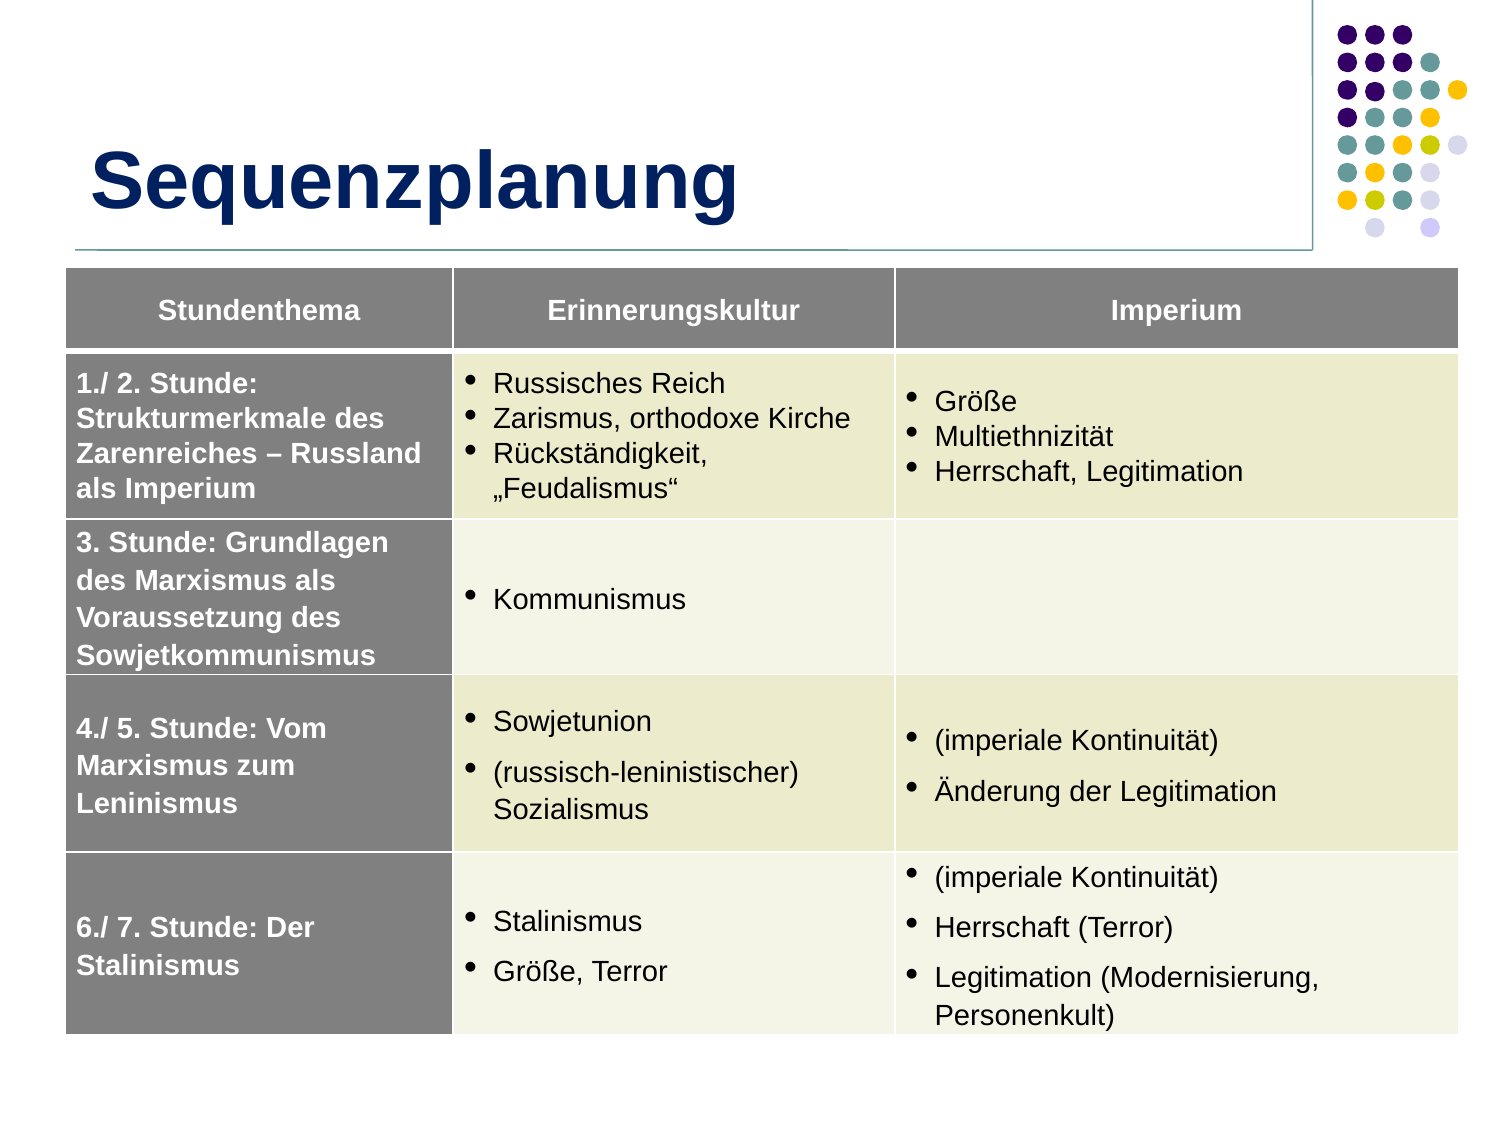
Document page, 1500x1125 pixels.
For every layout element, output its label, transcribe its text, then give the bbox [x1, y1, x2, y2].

table_cell Stalinismus Größe, Terror [454, 853, 894, 1034]
table_cell [896, 520, 1458, 674]
table_header Erinnerungskultur [454, 268, 894, 348]
table_cell Größe Multiethnizität Herrschaft, Legitimation [896, 354, 1458, 518]
table_cell 1./ 2. Stunde: Strukturmerkmale des Zarenreiches – Russland als Imperium [66, 354, 452, 518]
title Sequenzplanung [74, 19, 1313, 233]
table_header Imperium [896, 268, 1458, 348]
table_cell Sowjetunion (russisch-leninistischer) Sozialismus [454, 675, 894, 851]
table_header Stundenthema [66, 268, 452, 348]
table_cell 4./ 5. Stunde: Vom Marxismus zum Leninismus [66, 675, 452, 851]
table_cell 6./ 7. Stunde: Der Stalinismus [66, 853, 452, 1034]
table_cell Russisches Reich Zarismus, orthodoxe Kirche Rückständigkeit, „Feudalismus“ [454, 354, 894, 518]
table_cell Kommunismus [454, 520, 894, 674]
table_cell 3. Stunde: Grundlagen des Marxismus als Voraussetzung des Sowjetkommunismus [66, 520, 452, 674]
table_cell (imperiale Kontinuität) Änderung der Legitimation [896, 675, 1458, 851]
table_cell (imperiale Kontinuität) Herrschaft (Terror) Legitimation (Modernisierung, Personenkult) [896, 853, 1458, 1034]
